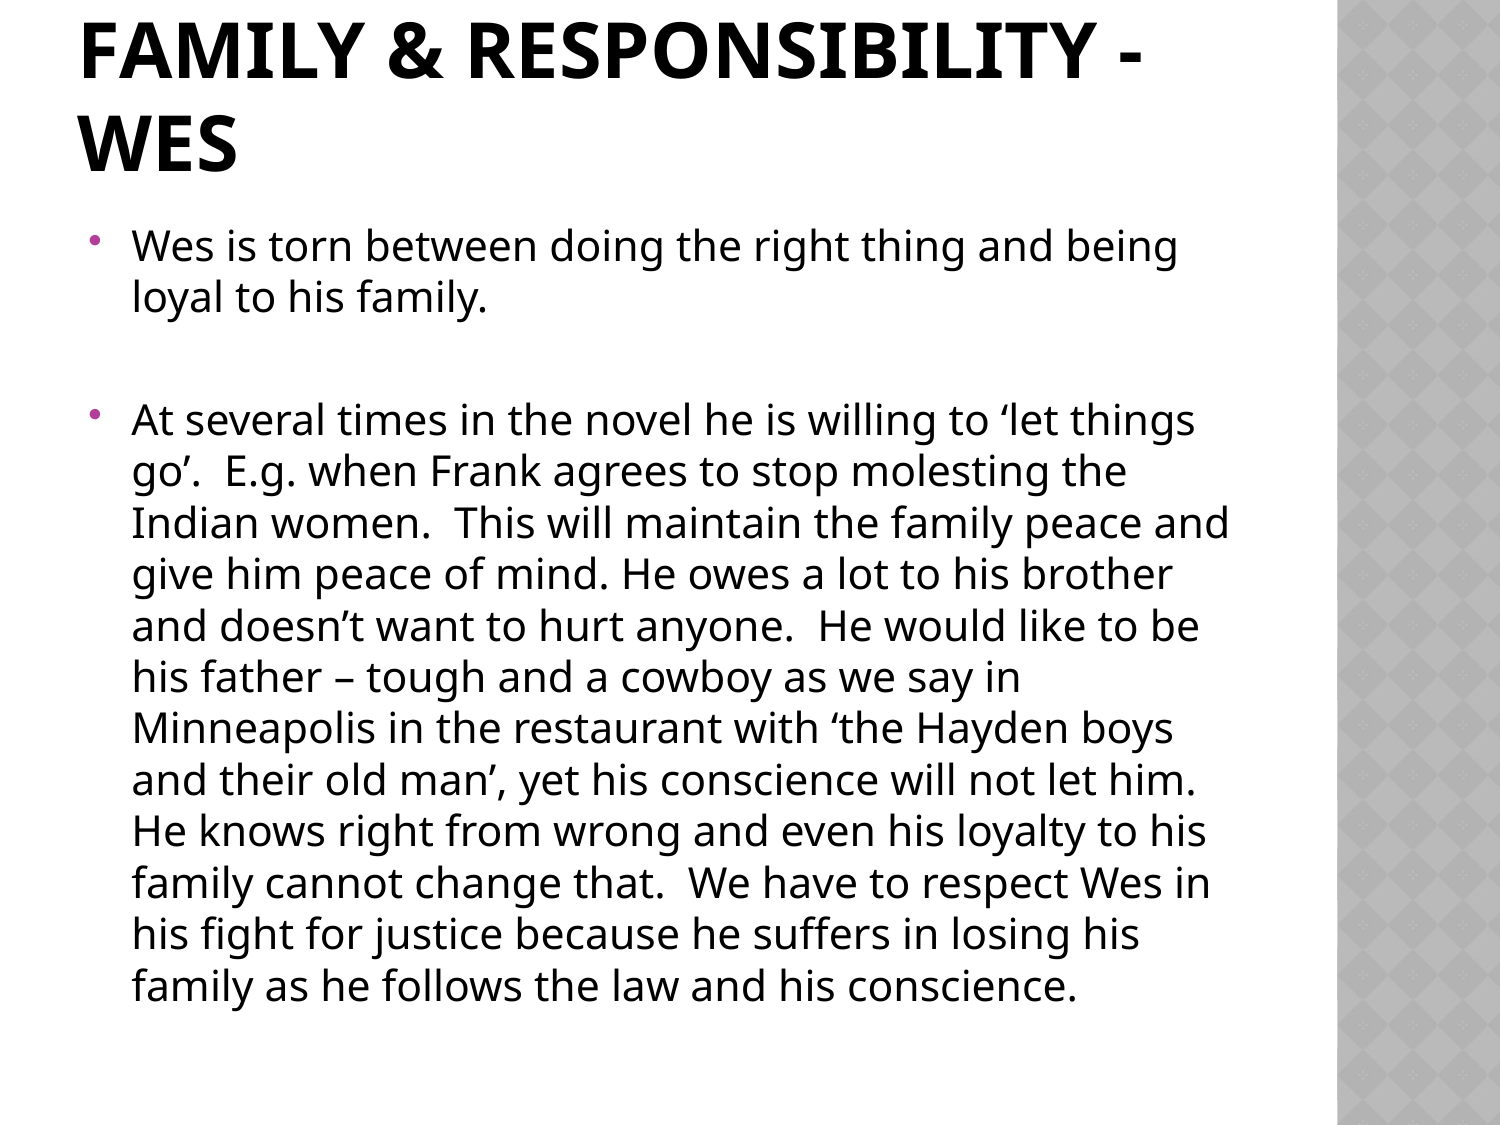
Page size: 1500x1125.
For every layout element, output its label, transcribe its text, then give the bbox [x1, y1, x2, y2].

title Family & responsibility - wes [70, 0, 1258, 188]
list Wes is torn between doing the right thing and being loyal to his family. At several times in the novel he is willing to ‘let things go’. E.g. when Frank agrees to stop molesting the Indian women. This will maintain the family peace and give him peace of mind. He owes a lot to his brother and doesn’t want to hurt anyone. He would like to be his father – tough and a cowboy as we say in Minneapolis in the restaurant with ‘the Hayden boys and their old man’, yet his conscience will not let him. He knows right from wrong and even his loyalty to his family cannot change that. We have to respect Wes in his fight for justice because he suffers in losing his family as he follows the law and his conscience. [75, 210, 1263, 1059]
